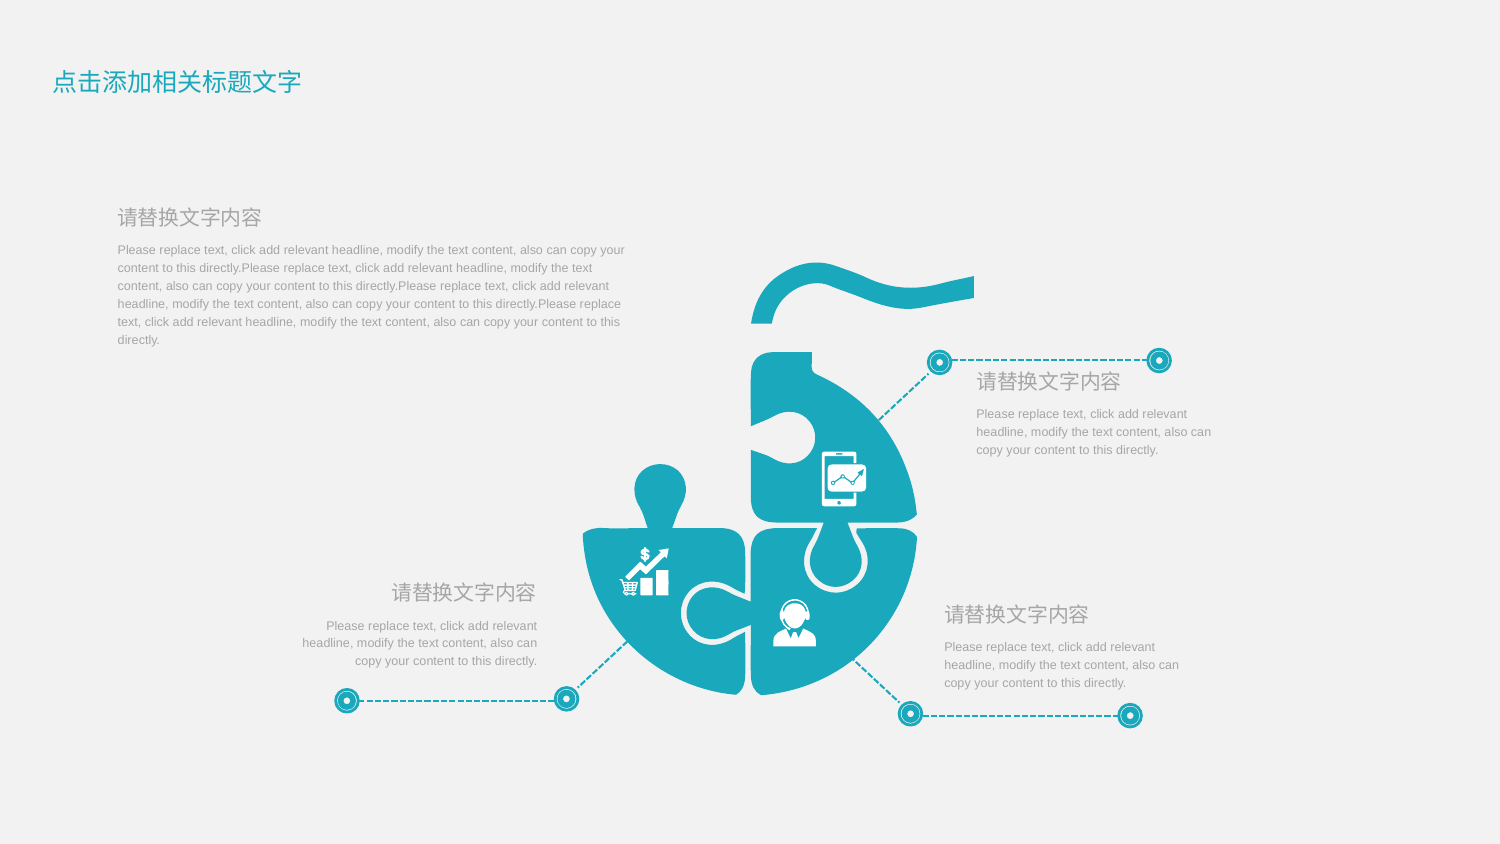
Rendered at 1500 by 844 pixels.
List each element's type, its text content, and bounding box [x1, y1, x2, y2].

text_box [821, 451, 867, 507]
text_box Please replace text, click add relevant headline, modify the text content, also can copy your content to this directly. [976, 403, 1221, 458]
text_box Please replace text, click add relevant headline, modify the text content, also can copy your content to this directly. [944, 636, 1183, 691]
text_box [618, 547, 669, 597]
text_box Please replace text, click add relevant headline, modify the text content, also can copy your content to this directly. [279, 614, 538, 669]
text_box 请替换文字内容 [391, 579, 537, 605]
text_box [750, 352, 917, 587]
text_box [849, 656, 1143, 729]
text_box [554, 686, 579, 712]
text_box [582, 464, 746, 695]
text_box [773, 598, 817, 647]
text_box 请替换文字内容 [117, 204, 270, 230]
text_box [686, 528, 918, 696]
text_box 请替换文字内容 [944, 601, 1090, 627]
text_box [577, 641, 628, 688]
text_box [878, 348, 1172, 421]
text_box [334, 688, 360, 714]
text_box [751, 262, 974, 324]
text_box Please replace text, click add relevant headline, modify the text content, also can copy your content to this directly.Please replace text, click add relevant headline, modify the text content, also can copy your content to this directly.Please replace text, click add relevant headline, modify the text content, also can copy your content to this directly.Please replace text, click add relevant headline, modify the text content, also can copy your content to this directly. [117, 239, 628, 347]
